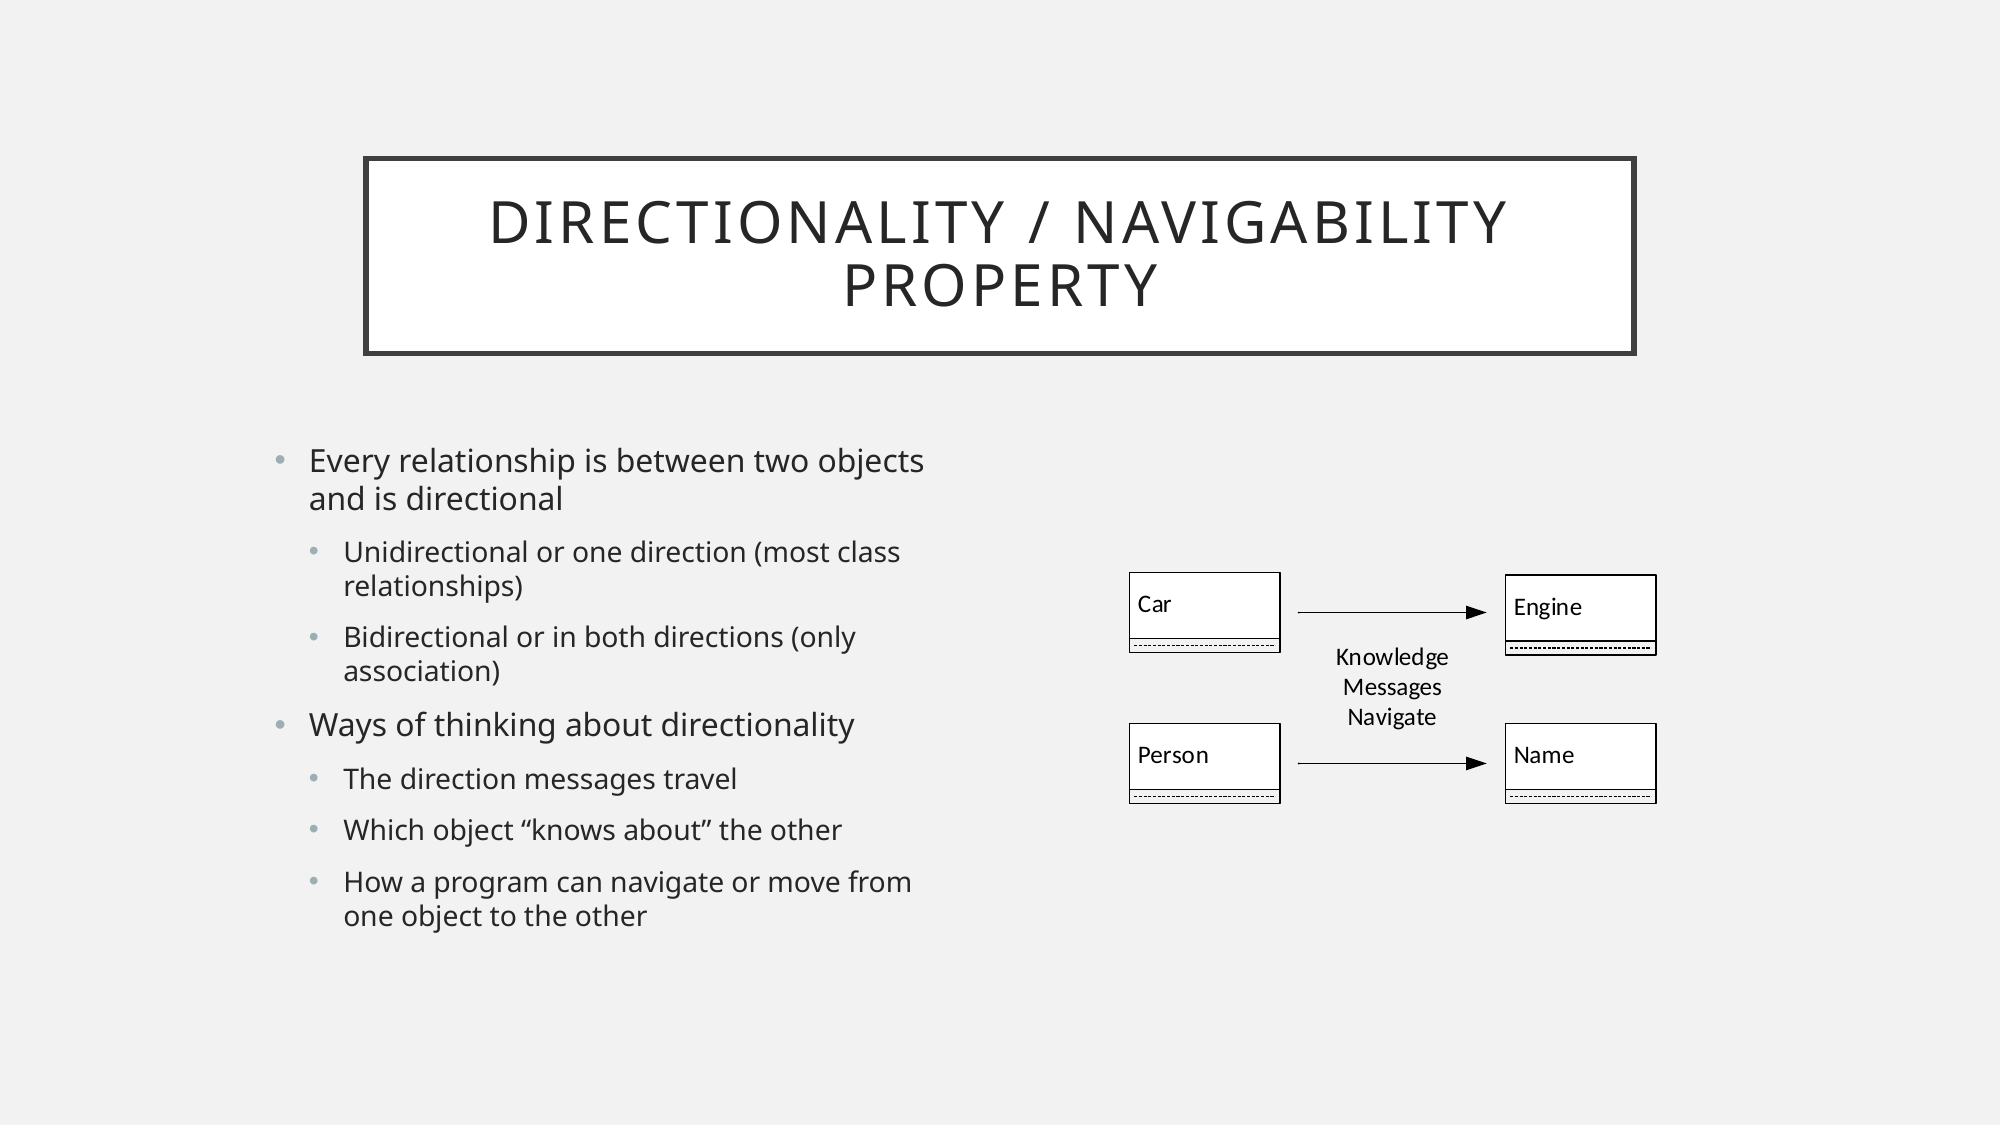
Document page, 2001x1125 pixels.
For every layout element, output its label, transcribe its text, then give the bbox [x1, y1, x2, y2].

title Directionality / navigability Property [363, 156, 1637, 356]
list Every relationship is between two objects and is directional Unidirectional or one direction (most class relationships) Bidirectional or in both directions (only association) Ways of thinking about directionality The direction messages travel Which object “knows about” the other How a program can navigate or move from one object to the other [259, 432, 961, 942]
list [1122, 568, 1659, 806]
